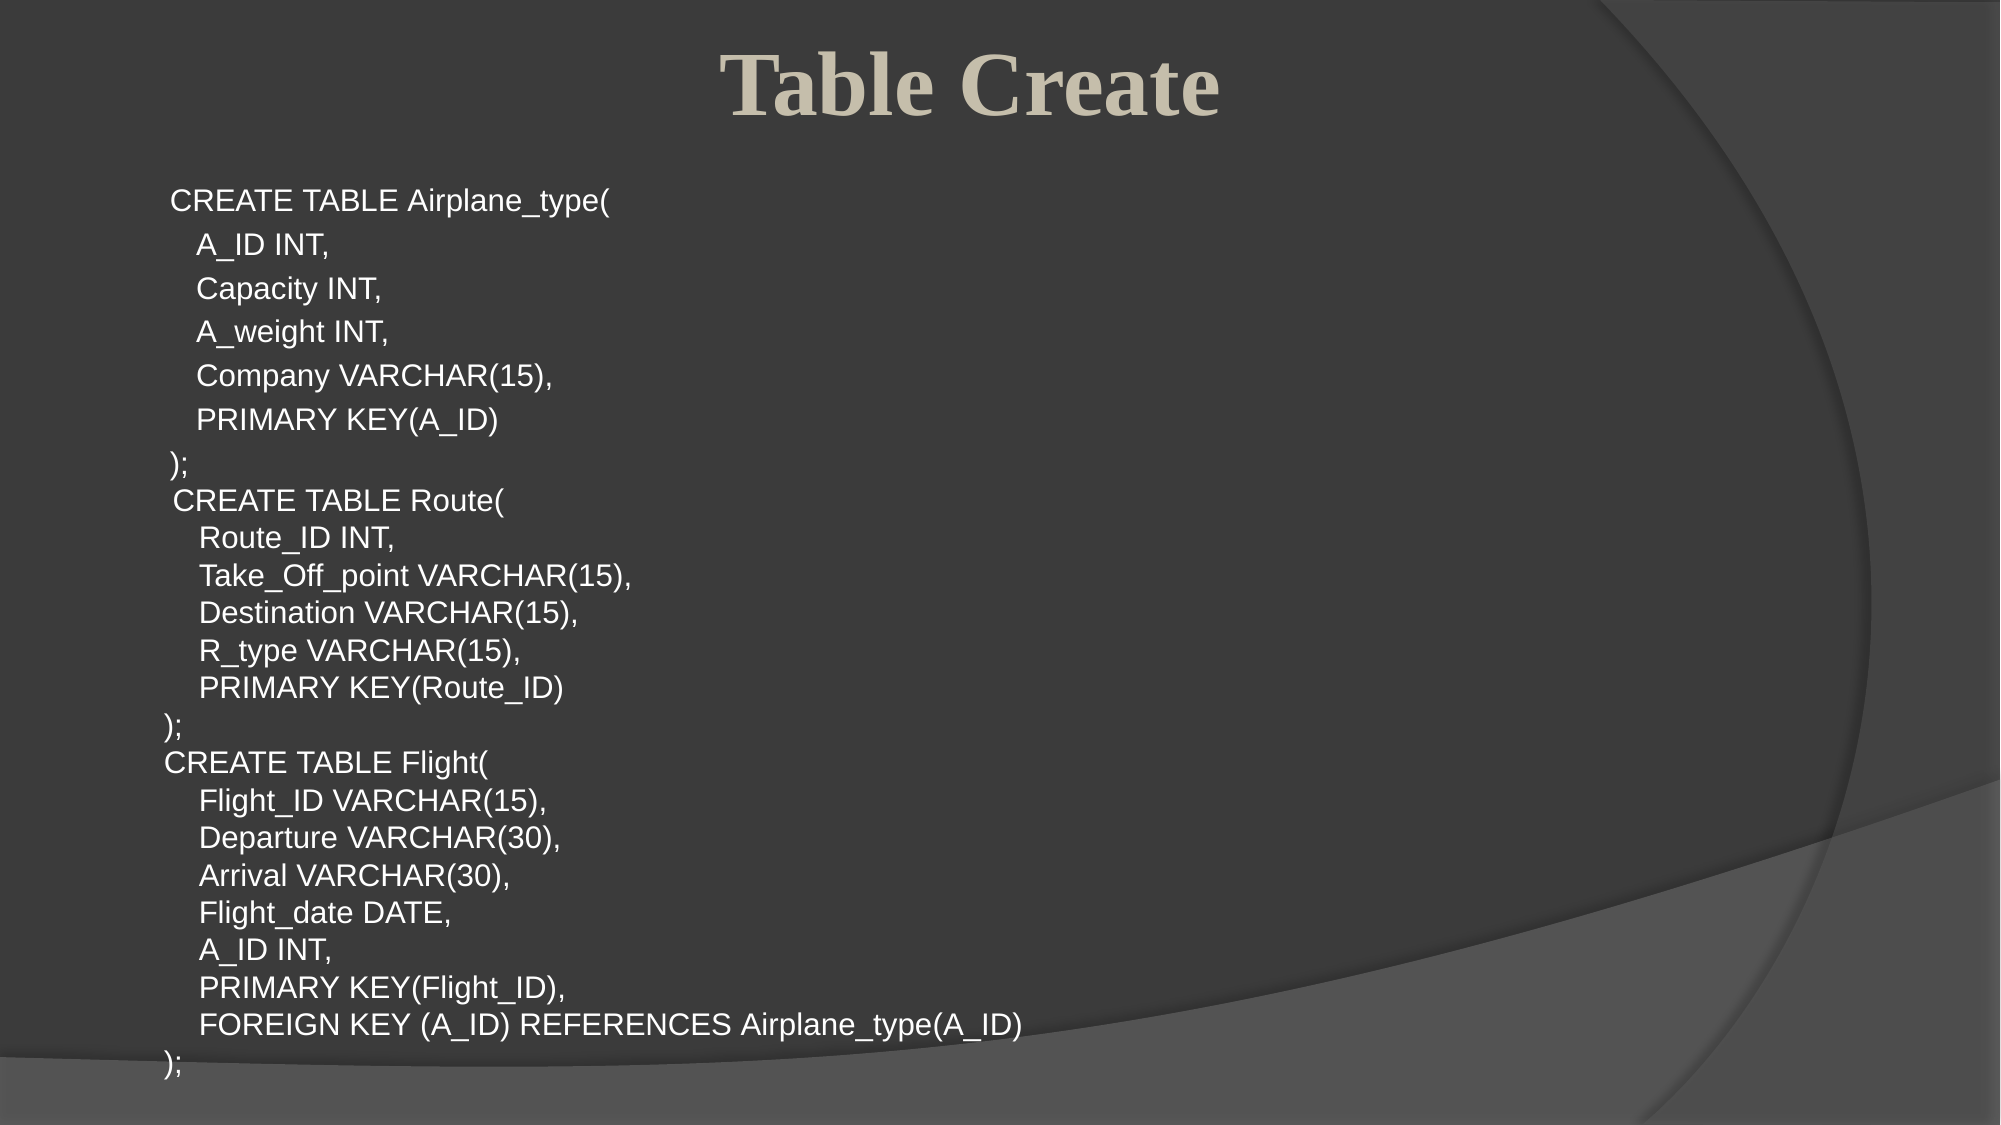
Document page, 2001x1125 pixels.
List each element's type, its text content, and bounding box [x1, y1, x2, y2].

list CREATE TABLE Airplane_type( A_ID INT, Capacity INT, A_weight INT, Company VARCHAR(15), PRIMARY KEY(A_ID) ); CREATE TABLE Route( Route_ID INT, Take_Off_point VARCHAR(15), Destination VARCHAR(15), R_type VARCHAR(15), PRIMARY KEY(Route_ID) ); CREATE TABLE Flight( Flight_ID VARCHAR(15), Departure VARCHAR(30), Arrival VARCHAR(30), Flight_date DATE, A_ID INT, PRIMARY KEY(Flight_ID), FOREIGN KEY (A_ID) REFERENCES Airplane_type(A_ID) ); [149, 173, 1060, 1107]
title Table Create [692, 20, 1249, 137]
